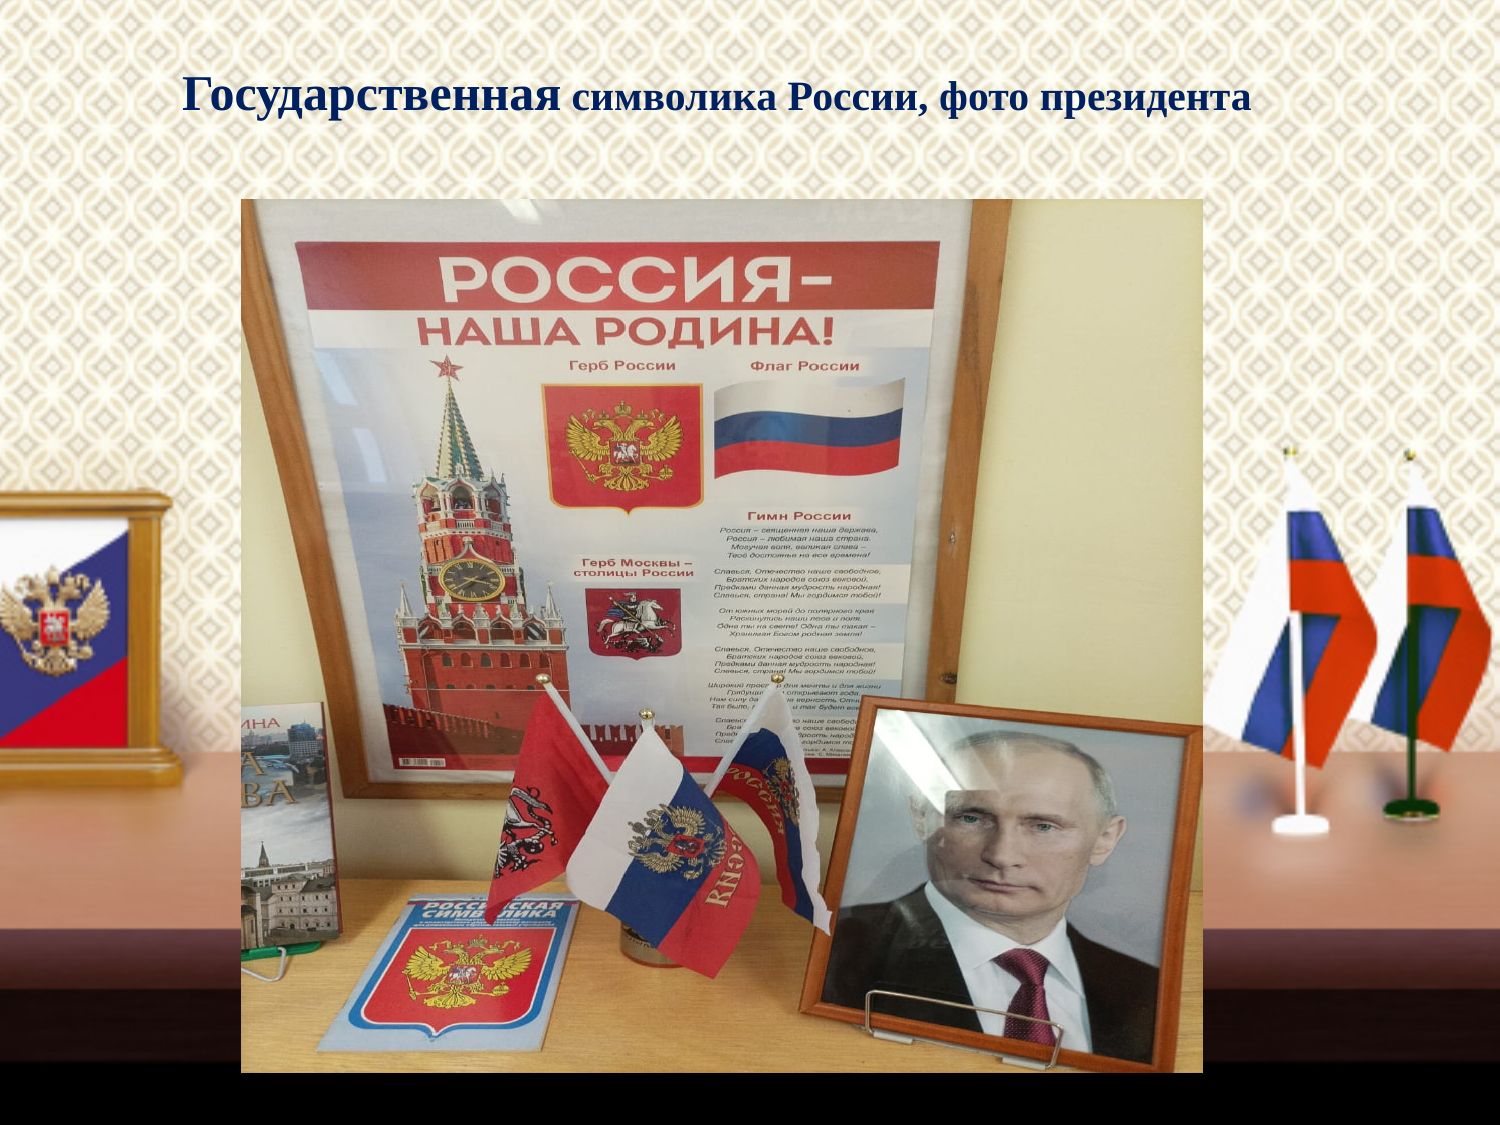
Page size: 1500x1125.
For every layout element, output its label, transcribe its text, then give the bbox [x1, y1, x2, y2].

picture [0, 0, 1500, 1125]
text_box [72, 503, 241, 568]
text_box [1203, 486, 1500, 552]
text_box Государственная символика России, фото президента [167, 52, 1500, 114]
